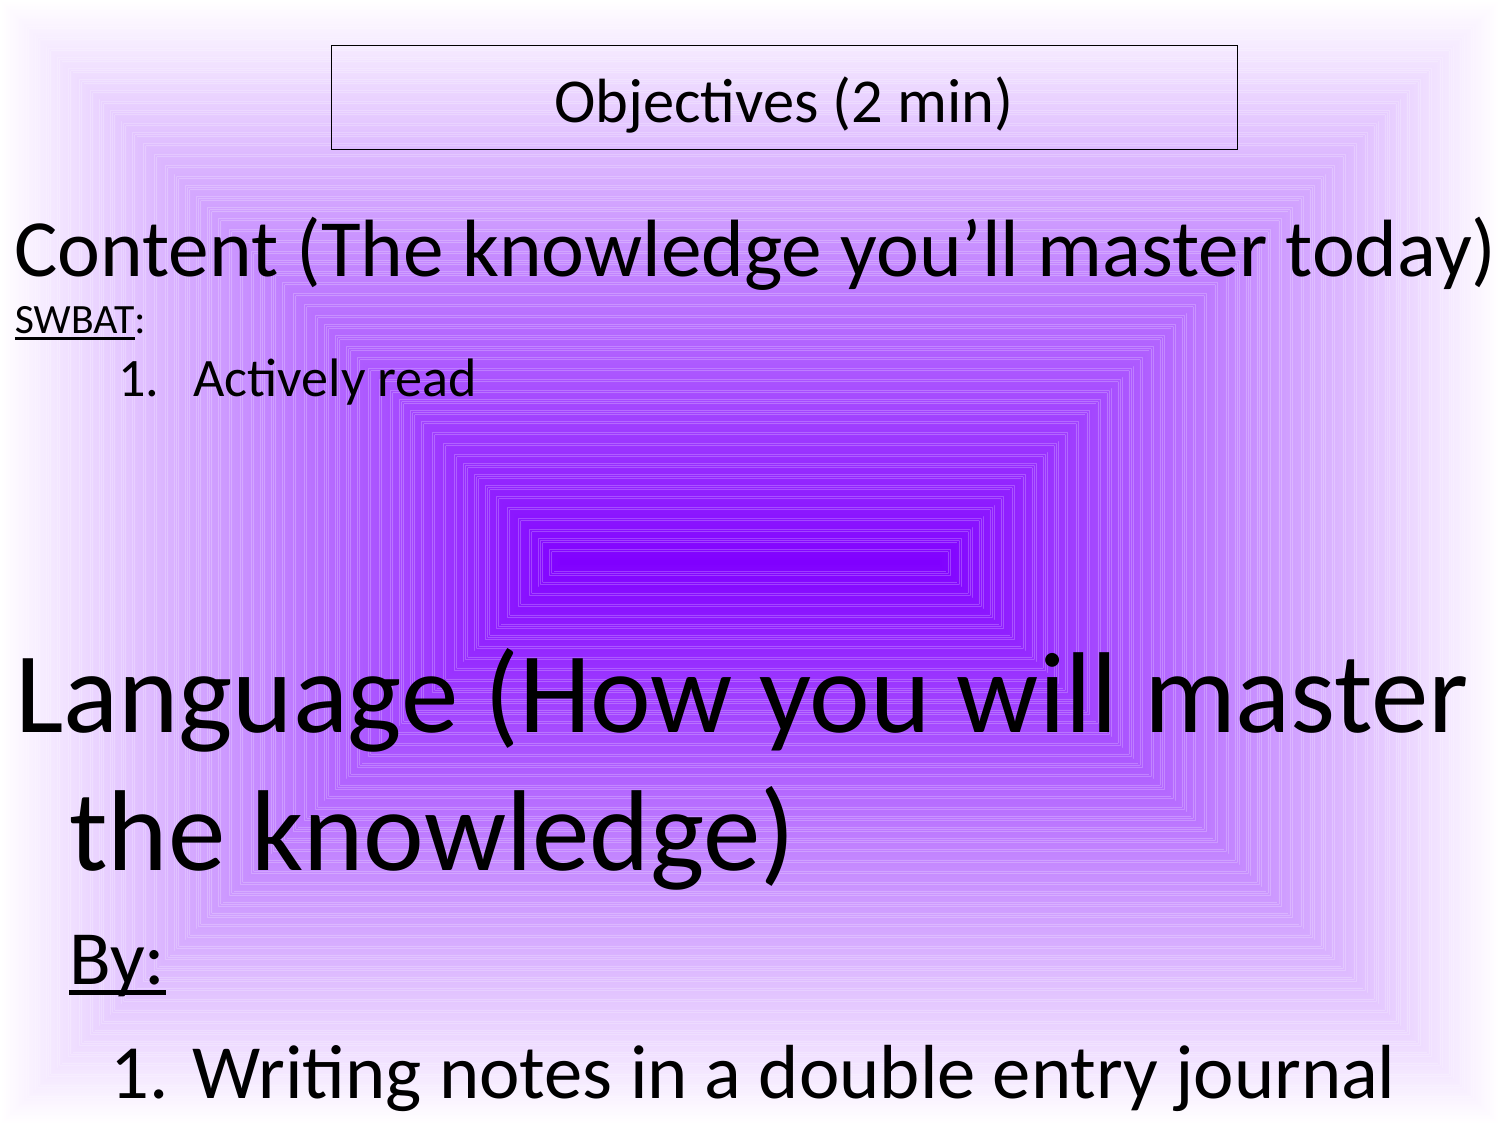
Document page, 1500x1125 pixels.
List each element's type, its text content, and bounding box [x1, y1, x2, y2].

text_box Content (The knowledge you’ll master today) SWBAT: Actively read [0, 187, 1500, 490]
title Objectives (2 min) [331, 45, 1238, 150]
list Language (How you will master the knowledge) By: Writing notes in a double entry journal [0, 549, 1500, 1125]
